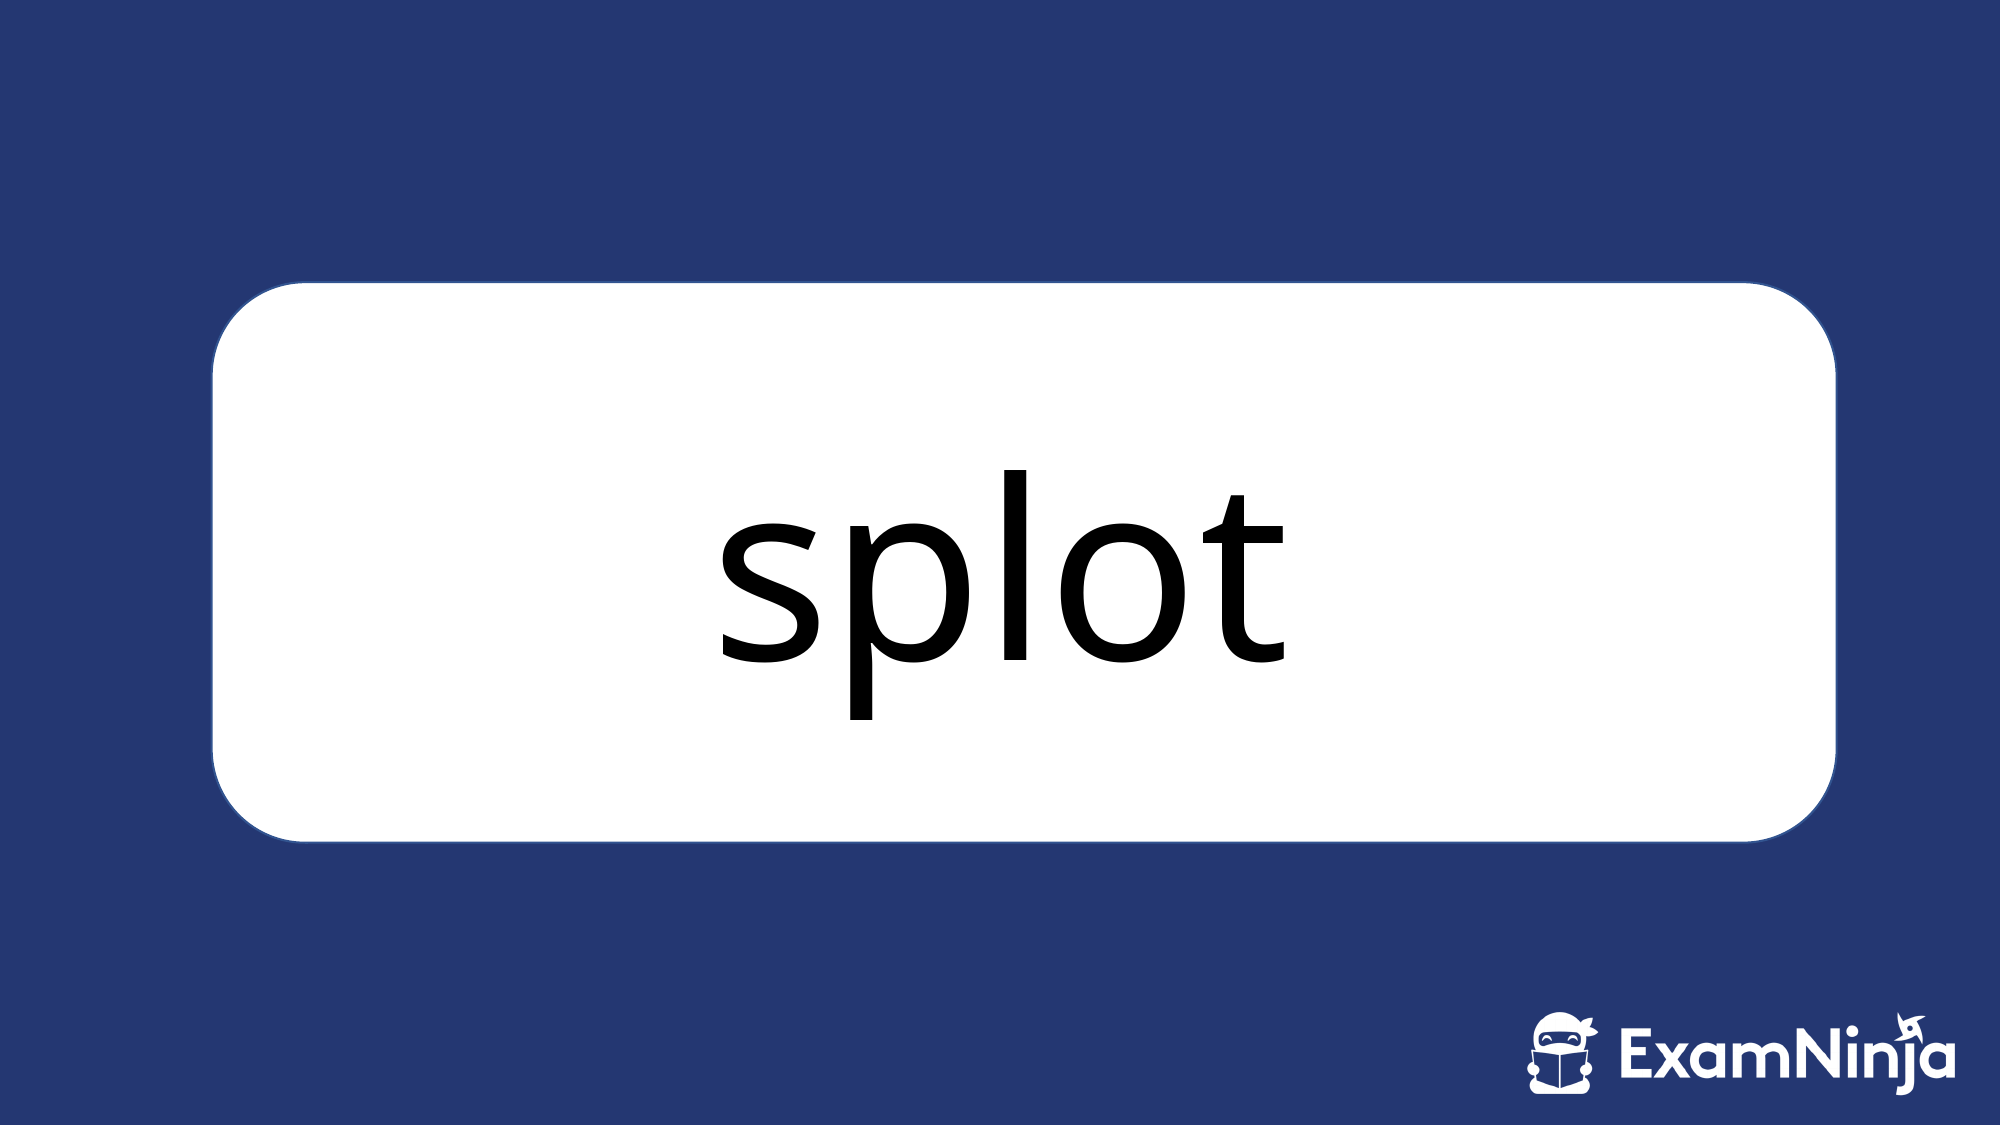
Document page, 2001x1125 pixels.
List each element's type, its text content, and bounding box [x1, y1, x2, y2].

text_box [210, 719, 1838, 844]
picture [1501, 1003, 1979, 1102]
text_box [210, 281, 1838, 403]
text_box splot [143, 403, 1857, 719]
